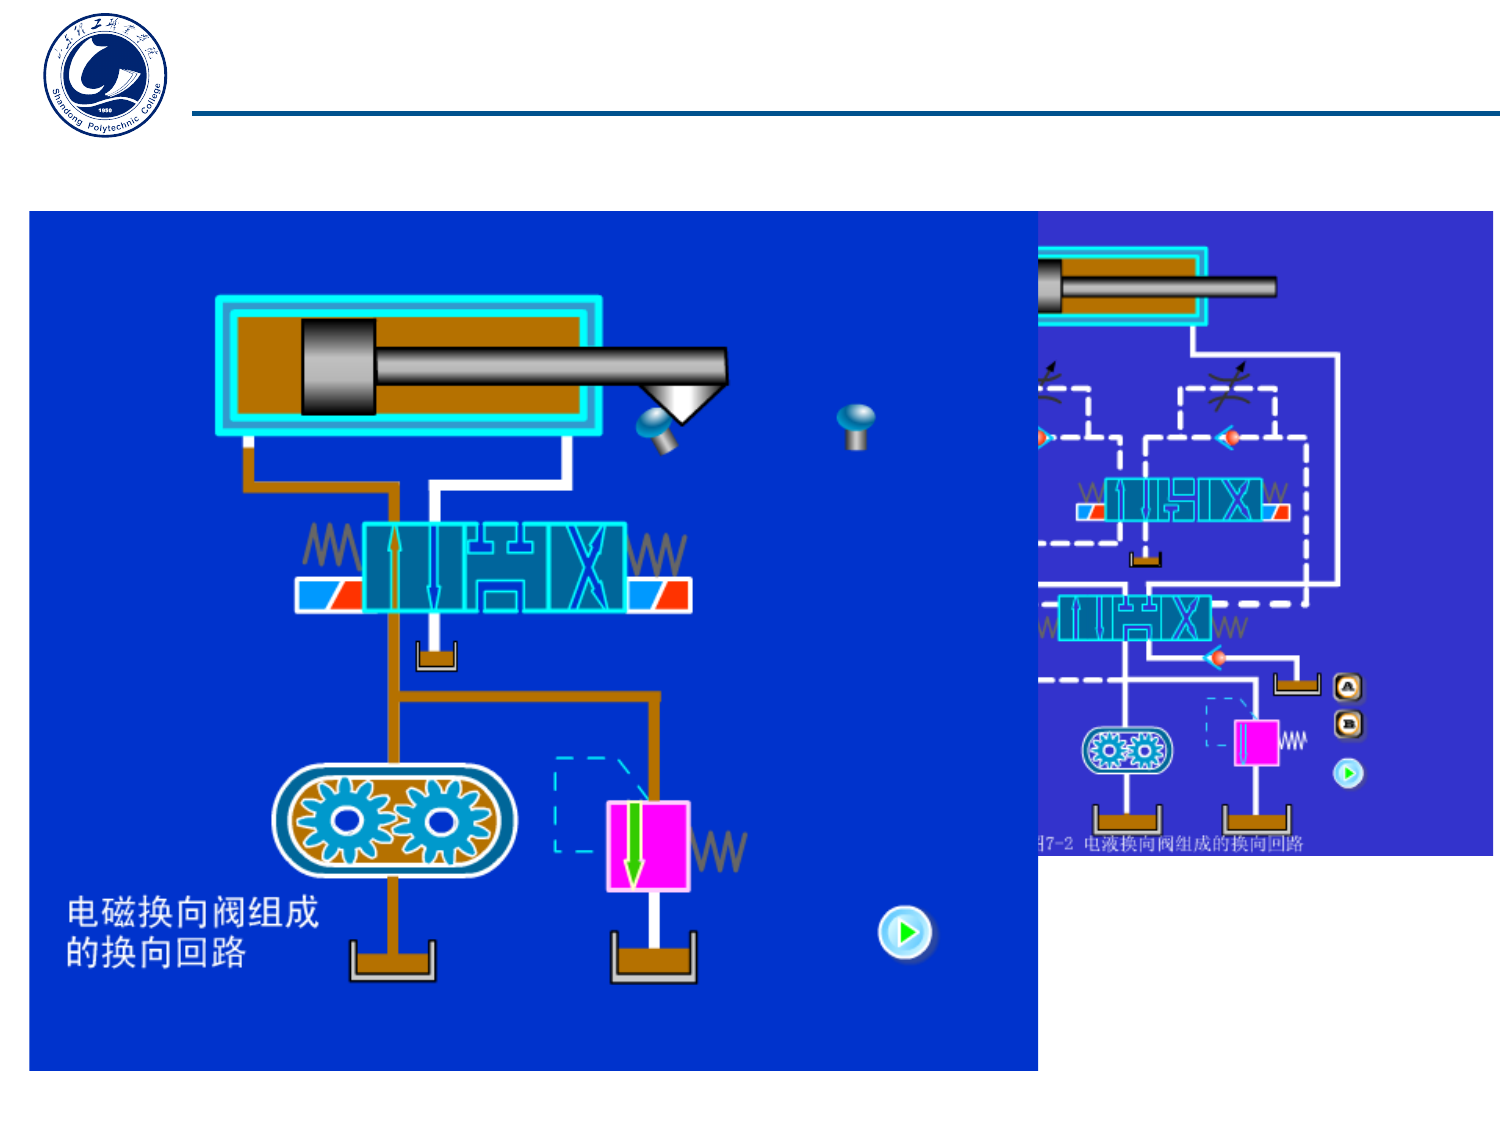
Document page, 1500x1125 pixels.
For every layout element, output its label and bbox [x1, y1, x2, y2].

picture [43, 7, 174, 138]
